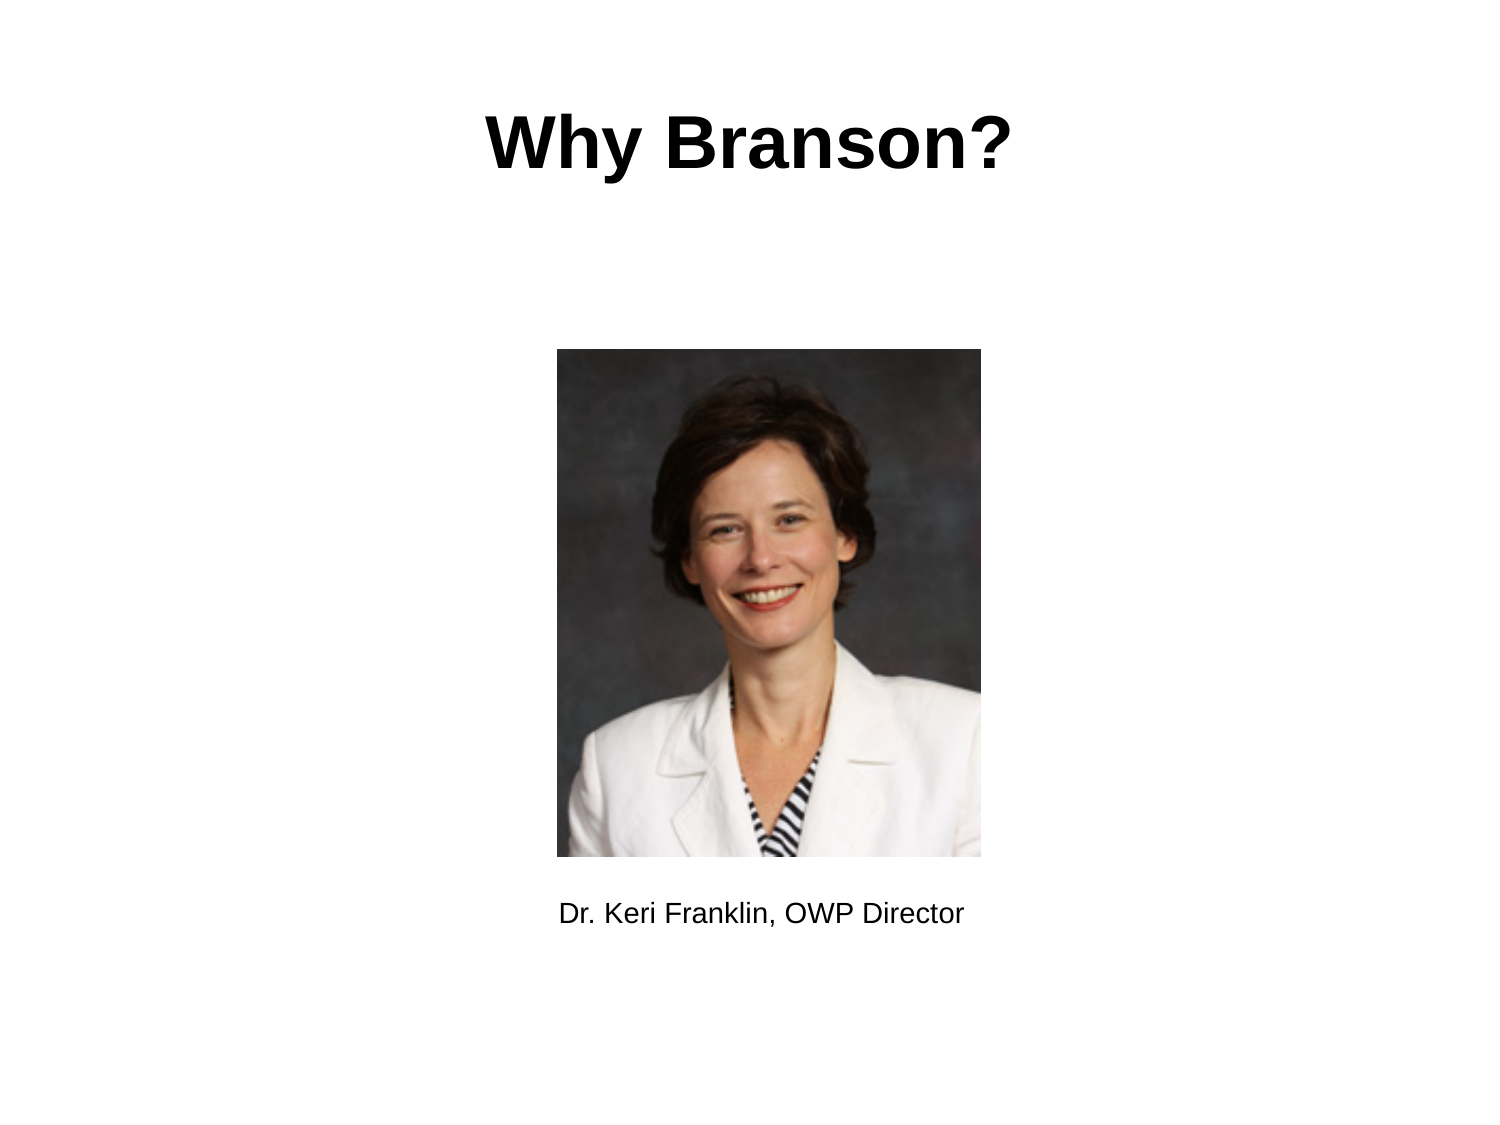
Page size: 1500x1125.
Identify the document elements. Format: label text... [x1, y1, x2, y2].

picture [557, 349, 981, 858]
text_box Dr. Keri Franklin, OWP Director [543, 879, 995, 912]
title Why Branson? [75, 45, 1425, 233]
